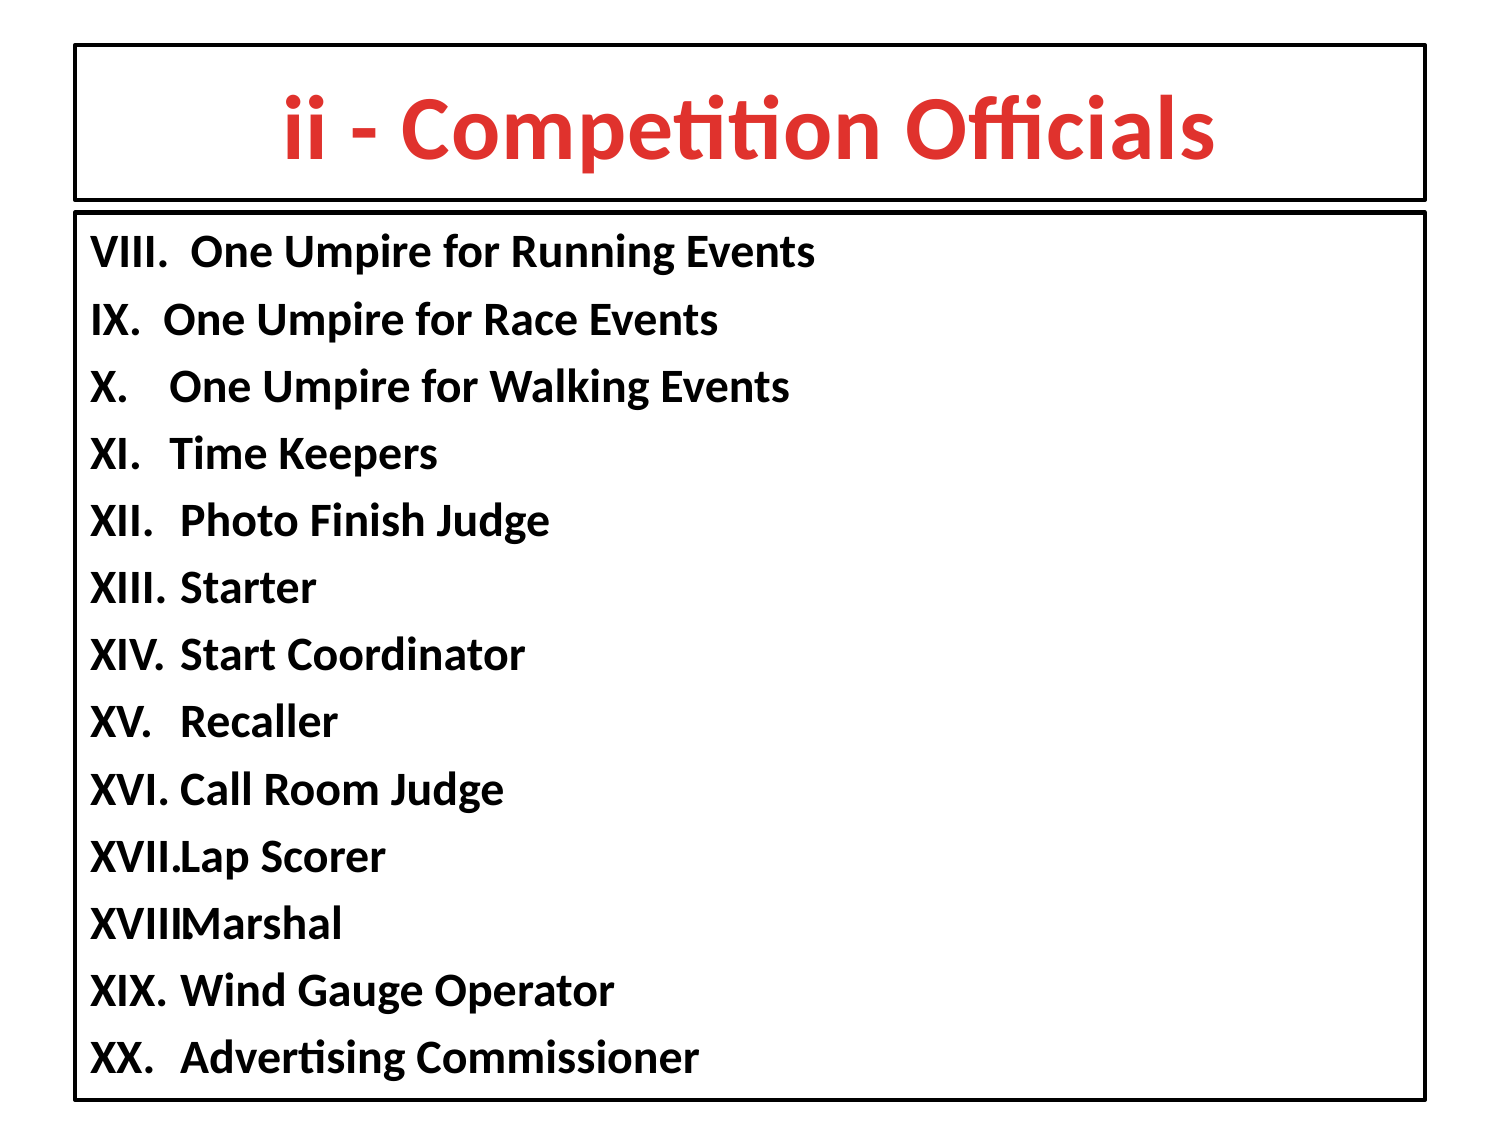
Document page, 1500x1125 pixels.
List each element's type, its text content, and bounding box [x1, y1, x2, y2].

list VIII. One Umpire for Running Events IX. One Umpire for Race Events One Umpire for Walking Events Time Keepers Photo Finish Judge Starter Start Coordinator Recaller Call Room Judge Lap Scorer Marshal Wind Gauge Operator Advertising Commissioner [73, 210, 1427, 1102]
title ii - Competition Officials [73, 43, 1427, 202]
